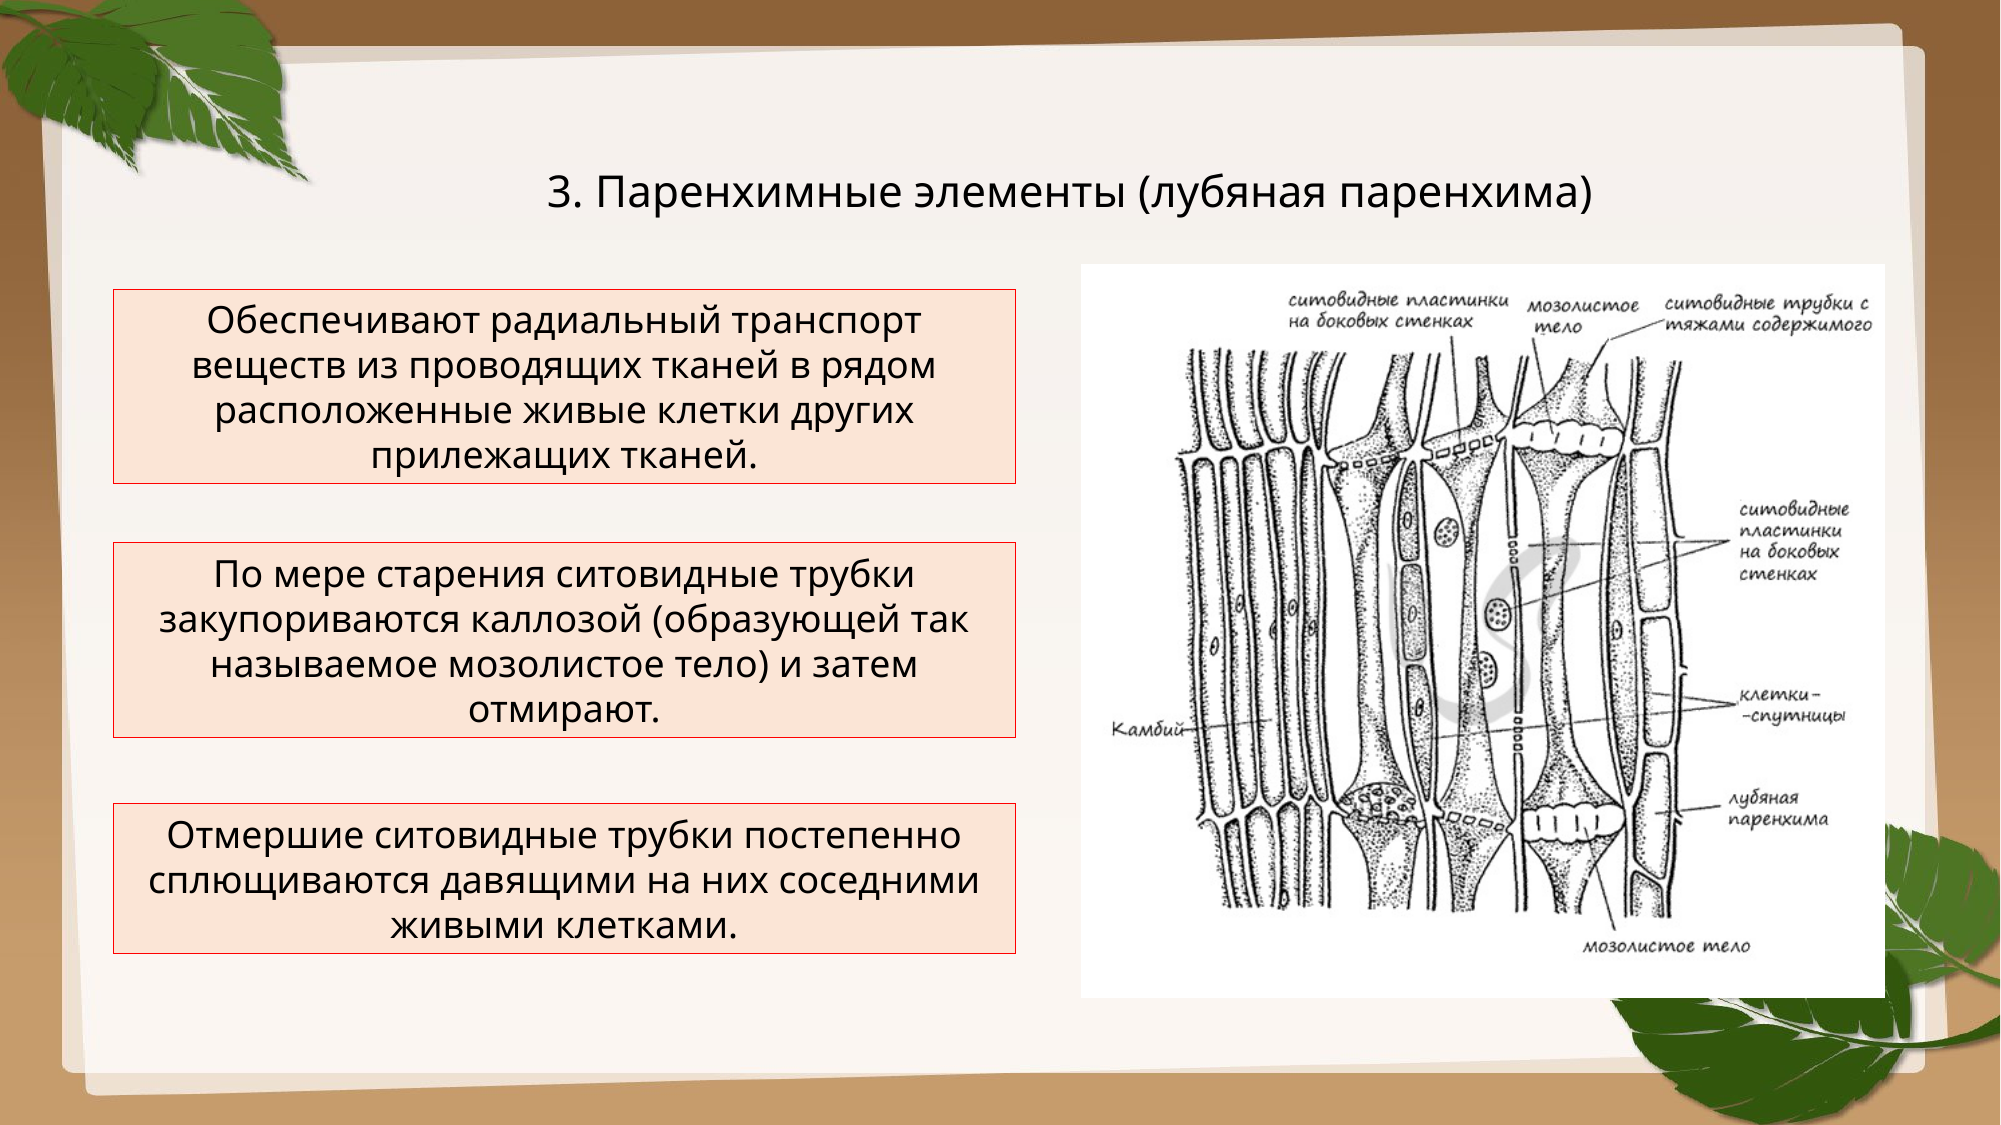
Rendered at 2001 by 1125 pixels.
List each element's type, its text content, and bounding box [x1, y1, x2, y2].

title 3. Паренхимные элементы (лубяная паренхима) [278, 161, 1863, 278]
picture [0, 0, 2001, 1125]
text_box Обеспечивают радиальный транспорт веществ из проводящих тканей в рядом расположенные живые клетки других прилежащих тканей. [113, 289, 1016, 484]
text_box Отмершие ситовидные трубки постепенно сплющиваются давящими на них соседними живыми клетками. [113, 803, 1016, 954]
text_box По мере старения ситовидные трубки закупориваются каллозой (образующей так называемое мозолистое тело) и затем отмирают. [113, 542, 1016, 738]
